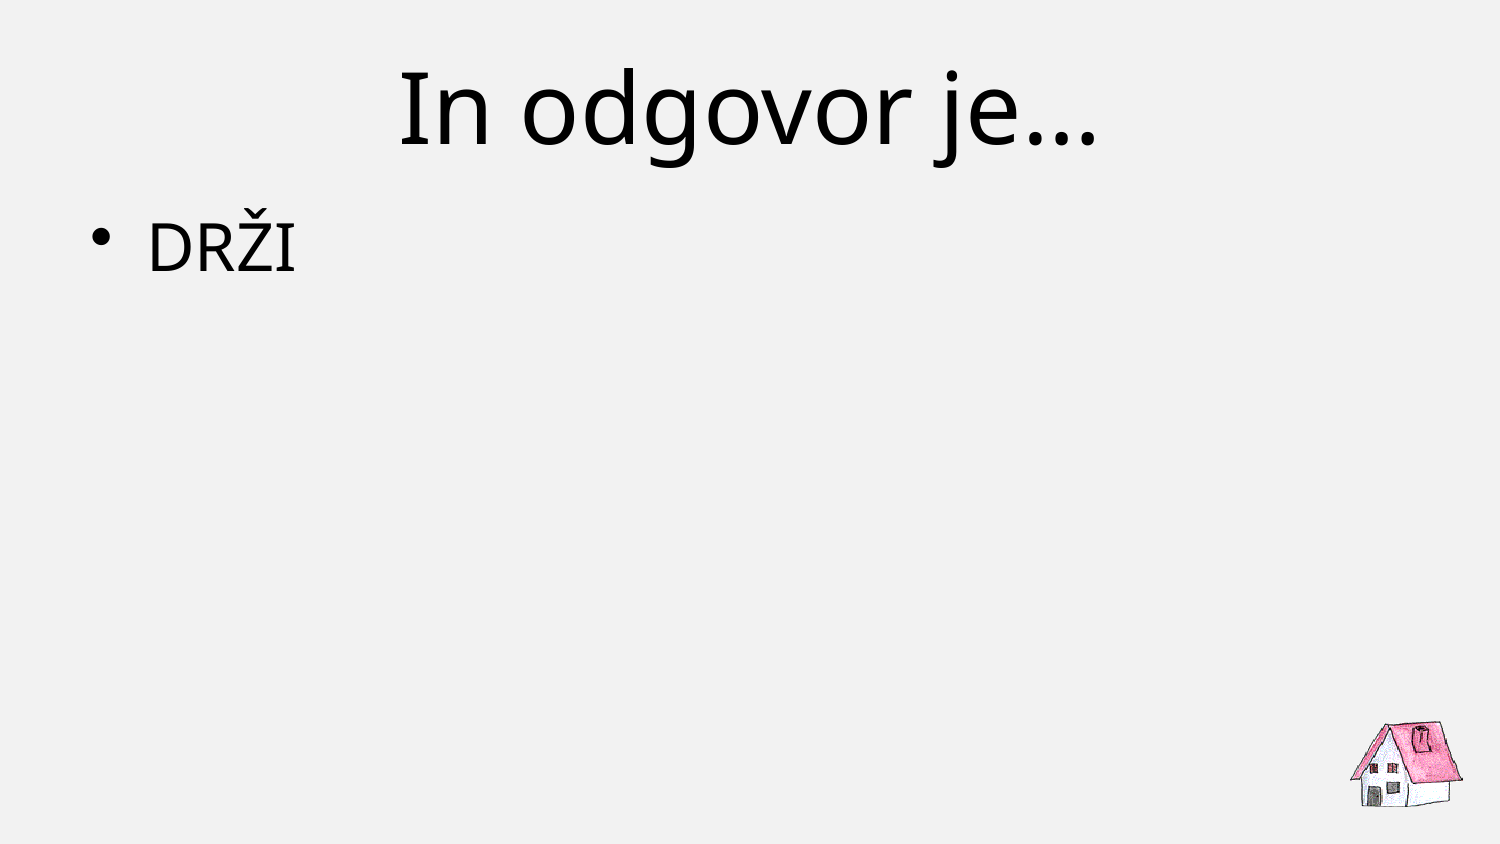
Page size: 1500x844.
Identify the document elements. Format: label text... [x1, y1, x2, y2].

title In odgovor je… [74, 33, 1426, 175]
picture [1349, 721, 1463, 808]
list DRŽI [74, 196, 1426, 754]
